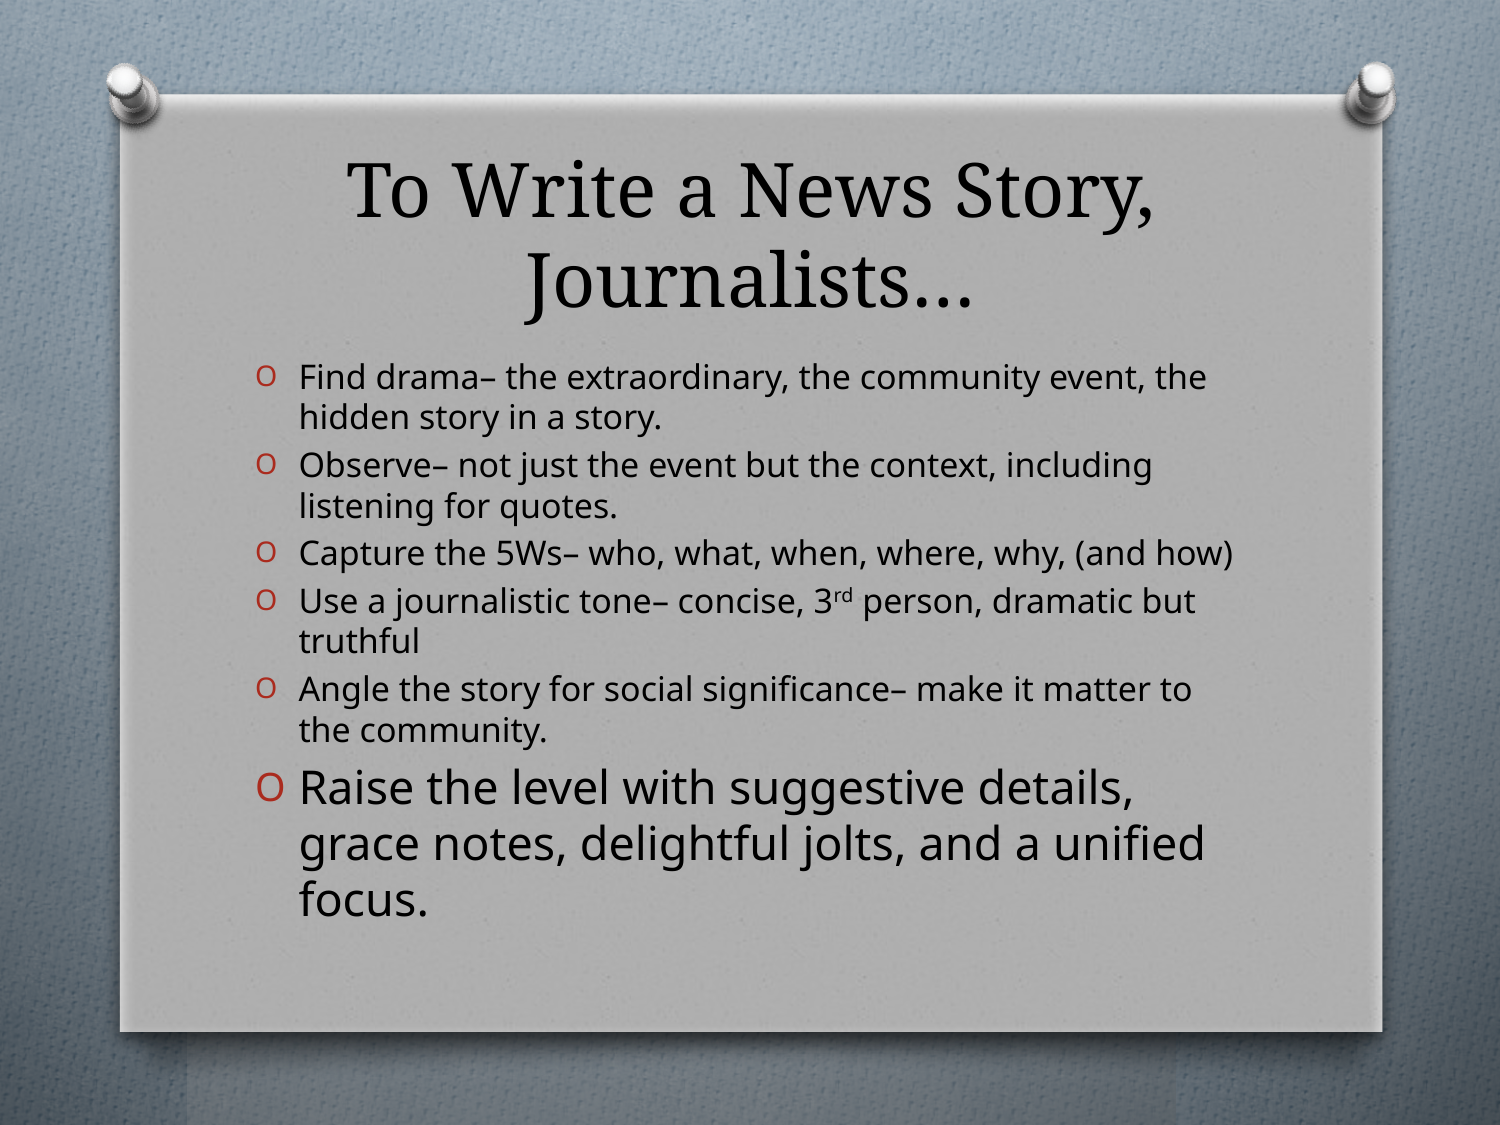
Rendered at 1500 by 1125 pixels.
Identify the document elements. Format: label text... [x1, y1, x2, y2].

picture [1317, 35, 1439, 156]
title To Write a News Story, Journalists… [179, 134, 1323, 332]
picture [75, 29, 198, 153]
list Find drama– the extraordinary, the community event, the hidden story in a story. Observe– not just the event but the context, including listening for quotes. Capture the 5Ws– who, what, when, where, why, (and how) Use a journalistic tone– concise, 3rd person, dramatic but truthful Angle the story for social significance– make it matter to the community. Raise the level with suggestive details, grace notes, delightful jolts, and a unified focus. [240, 347, 1257, 939]
